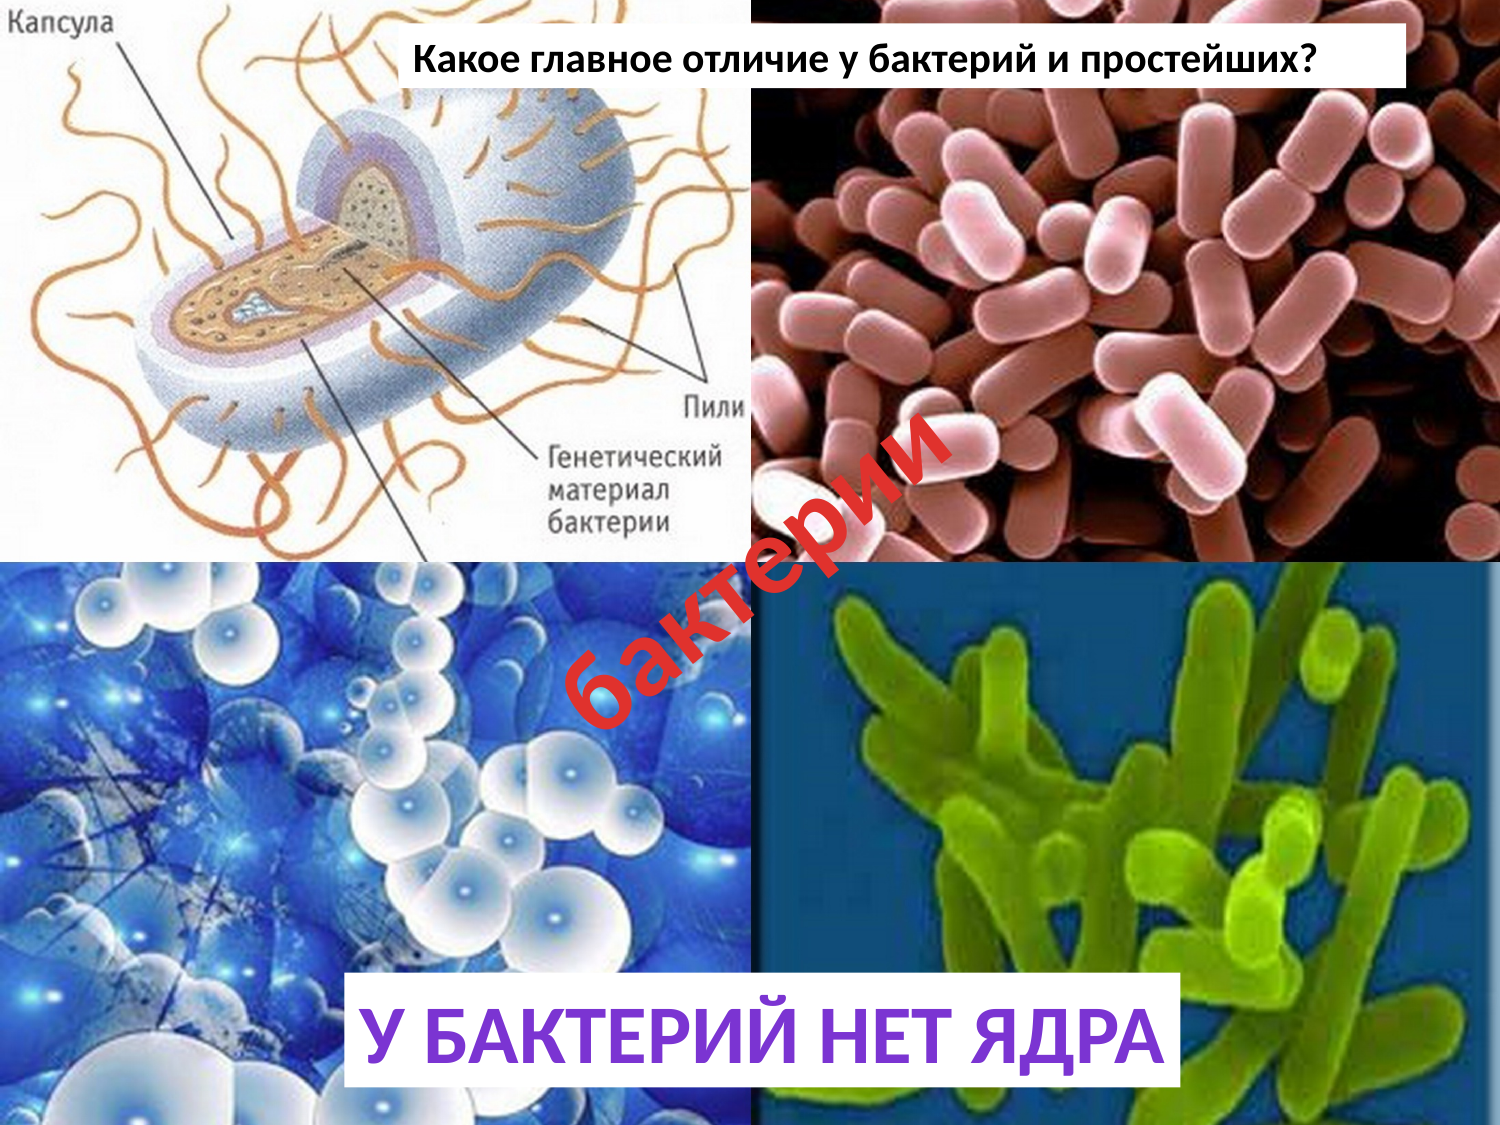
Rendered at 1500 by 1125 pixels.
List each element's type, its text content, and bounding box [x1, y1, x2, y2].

text_box бактерии [510, 348, 989, 776]
text_box Какое главное отличие у бактерий и простейших? [398, 23, 1407, 89]
text_box У бактерий нет ядра [344, 972, 1181, 1088]
picture [0, 0, 1500, 1125]
